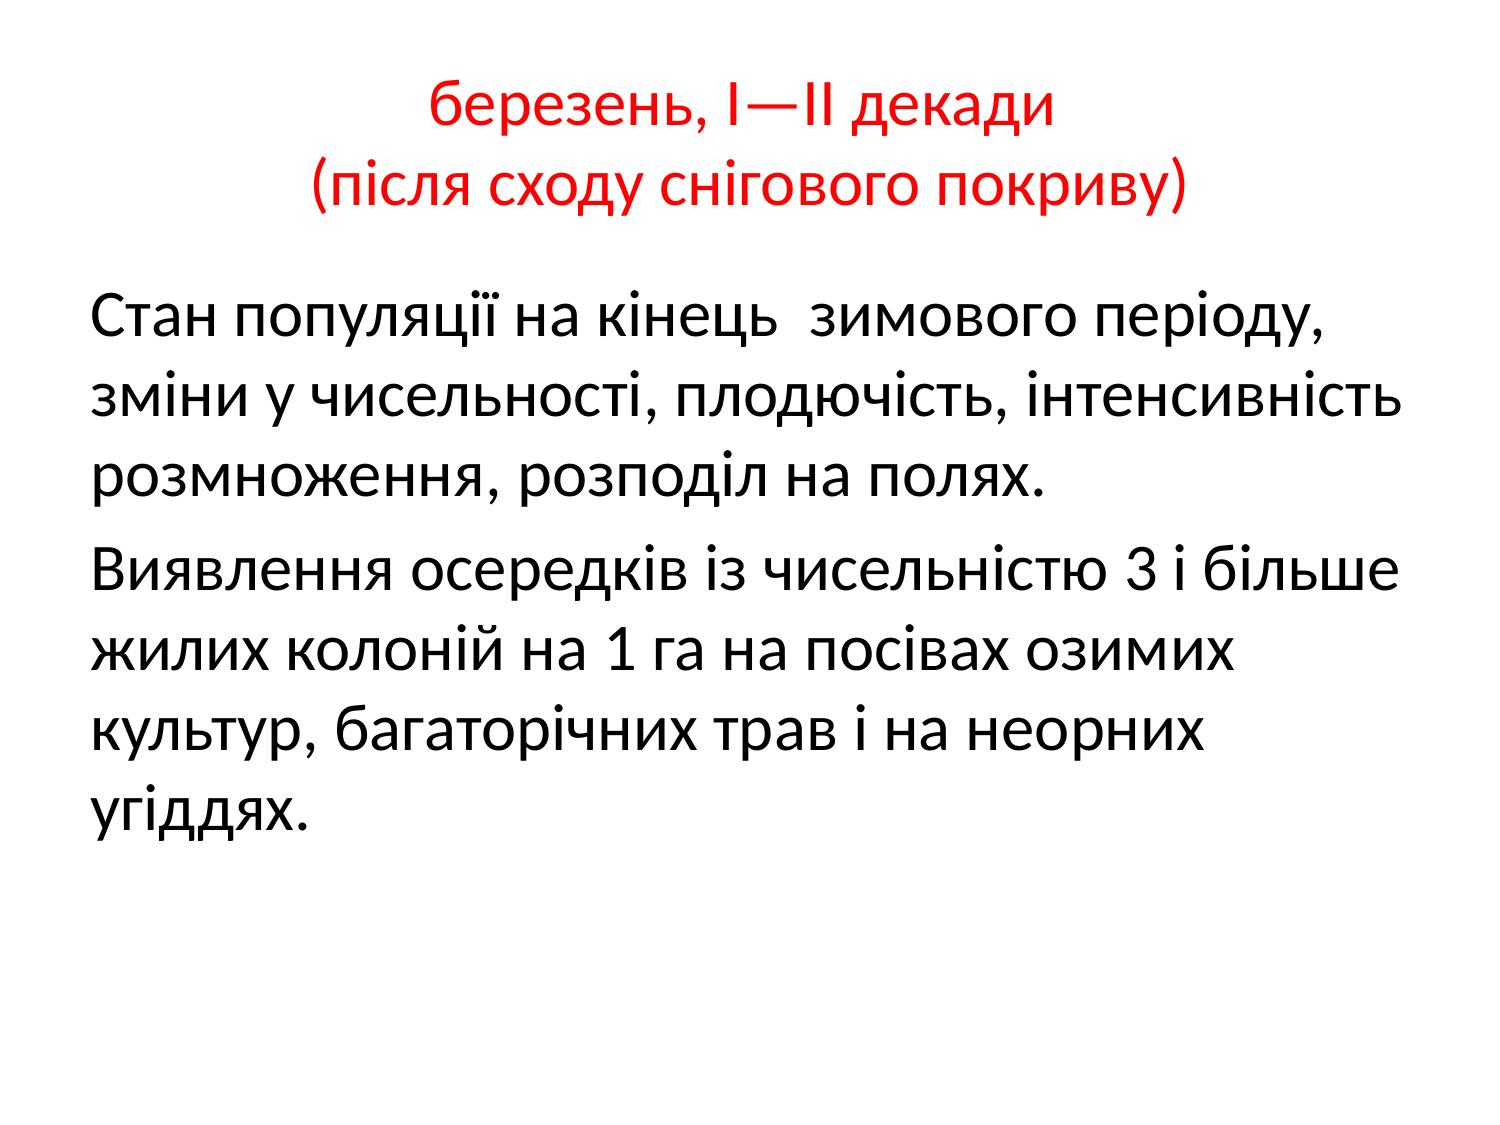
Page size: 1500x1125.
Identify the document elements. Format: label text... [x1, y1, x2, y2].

title березень, І—II декади (після сходу снігового покриву) [75, 45, 1425, 233]
list Стан популяції на кінець зимового періоду, зміни у чисельності, плодючість, інтенсивність розмноження, розподіл на полях. Виявлення осередків із чисельністю 3 і більше жилих колоній на 1 га на посівах озимих культур, багаторічних трав і на неорних угіддях. [75, 262, 1425, 1005]
